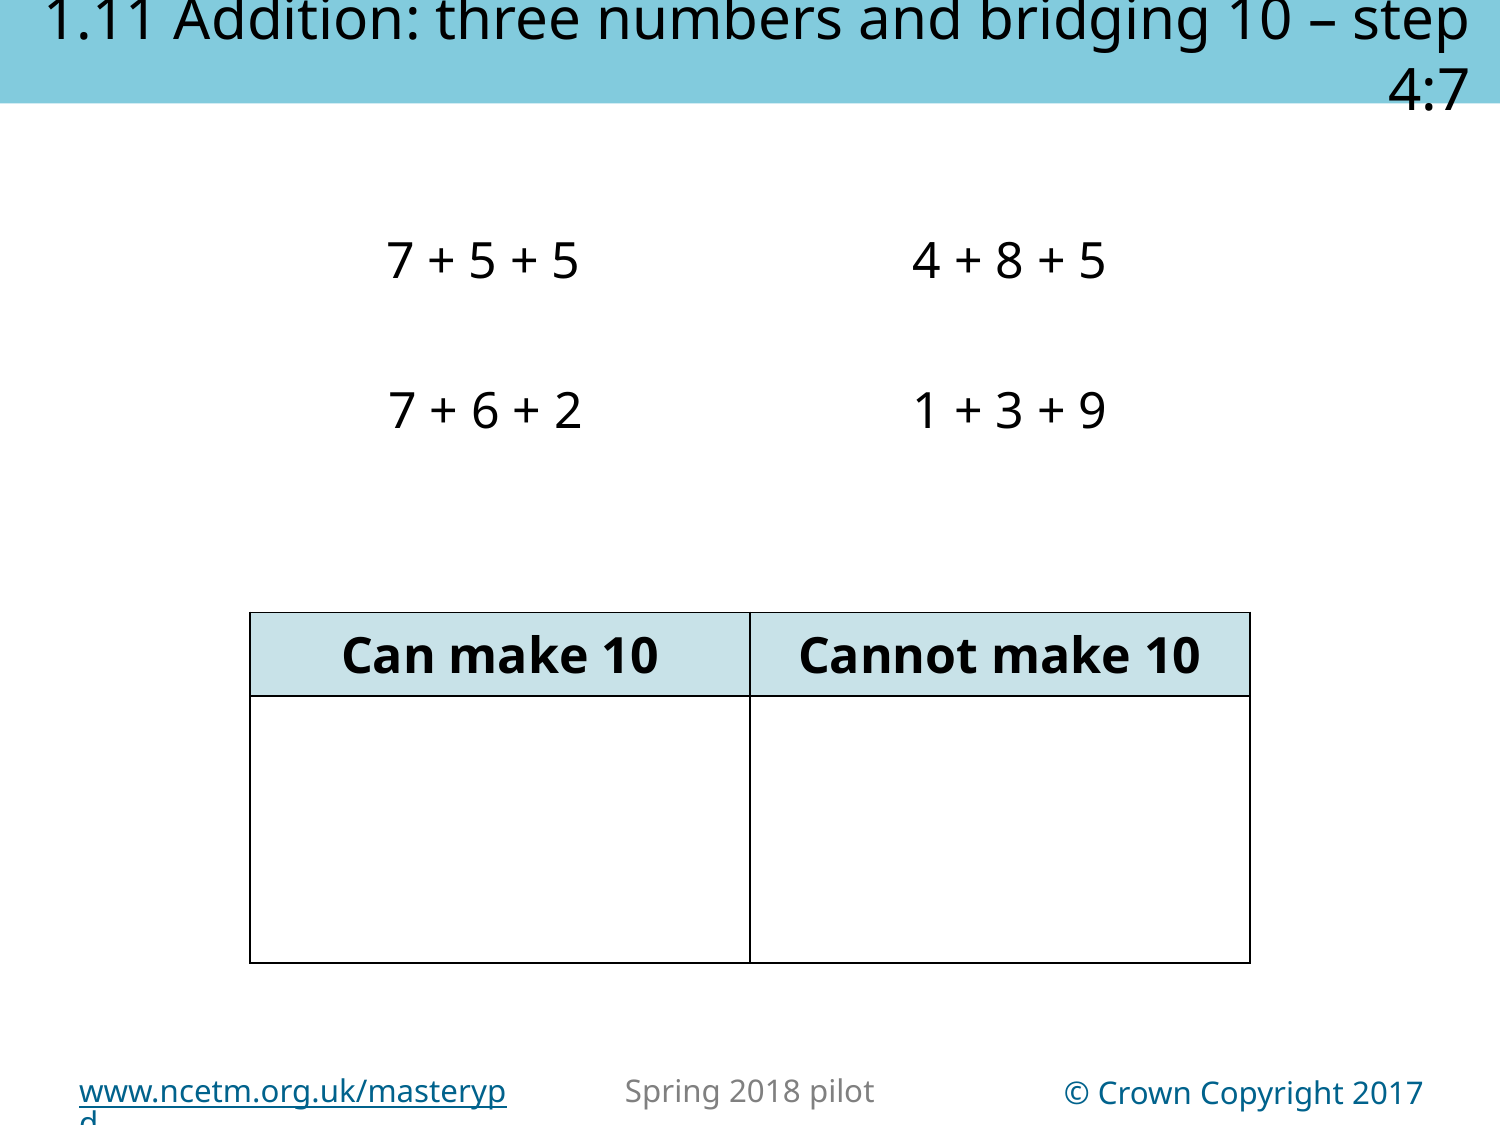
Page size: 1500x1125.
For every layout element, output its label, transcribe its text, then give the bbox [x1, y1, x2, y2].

text_box 7 + 5 + 5 [371, 221, 634, 297]
table_header Cannot make 10 [751, 613, 1249, 695]
table_header Can make 10 [251, 613, 749, 695]
table_cell [251, 697, 749, 962]
list 1.11 Addition: three numbers and bridging 10 – step 4:7 [0, 0, 1500, 104]
text_box 4 + 8 + 5 [897, 221, 1123, 297]
text_box 7 + 6 + 2 [373, 371, 598, 447]
text_box 1 + 3 + 9 [897, 371, 1123, 447]
table_cell [751, 697, 1249, 962]
